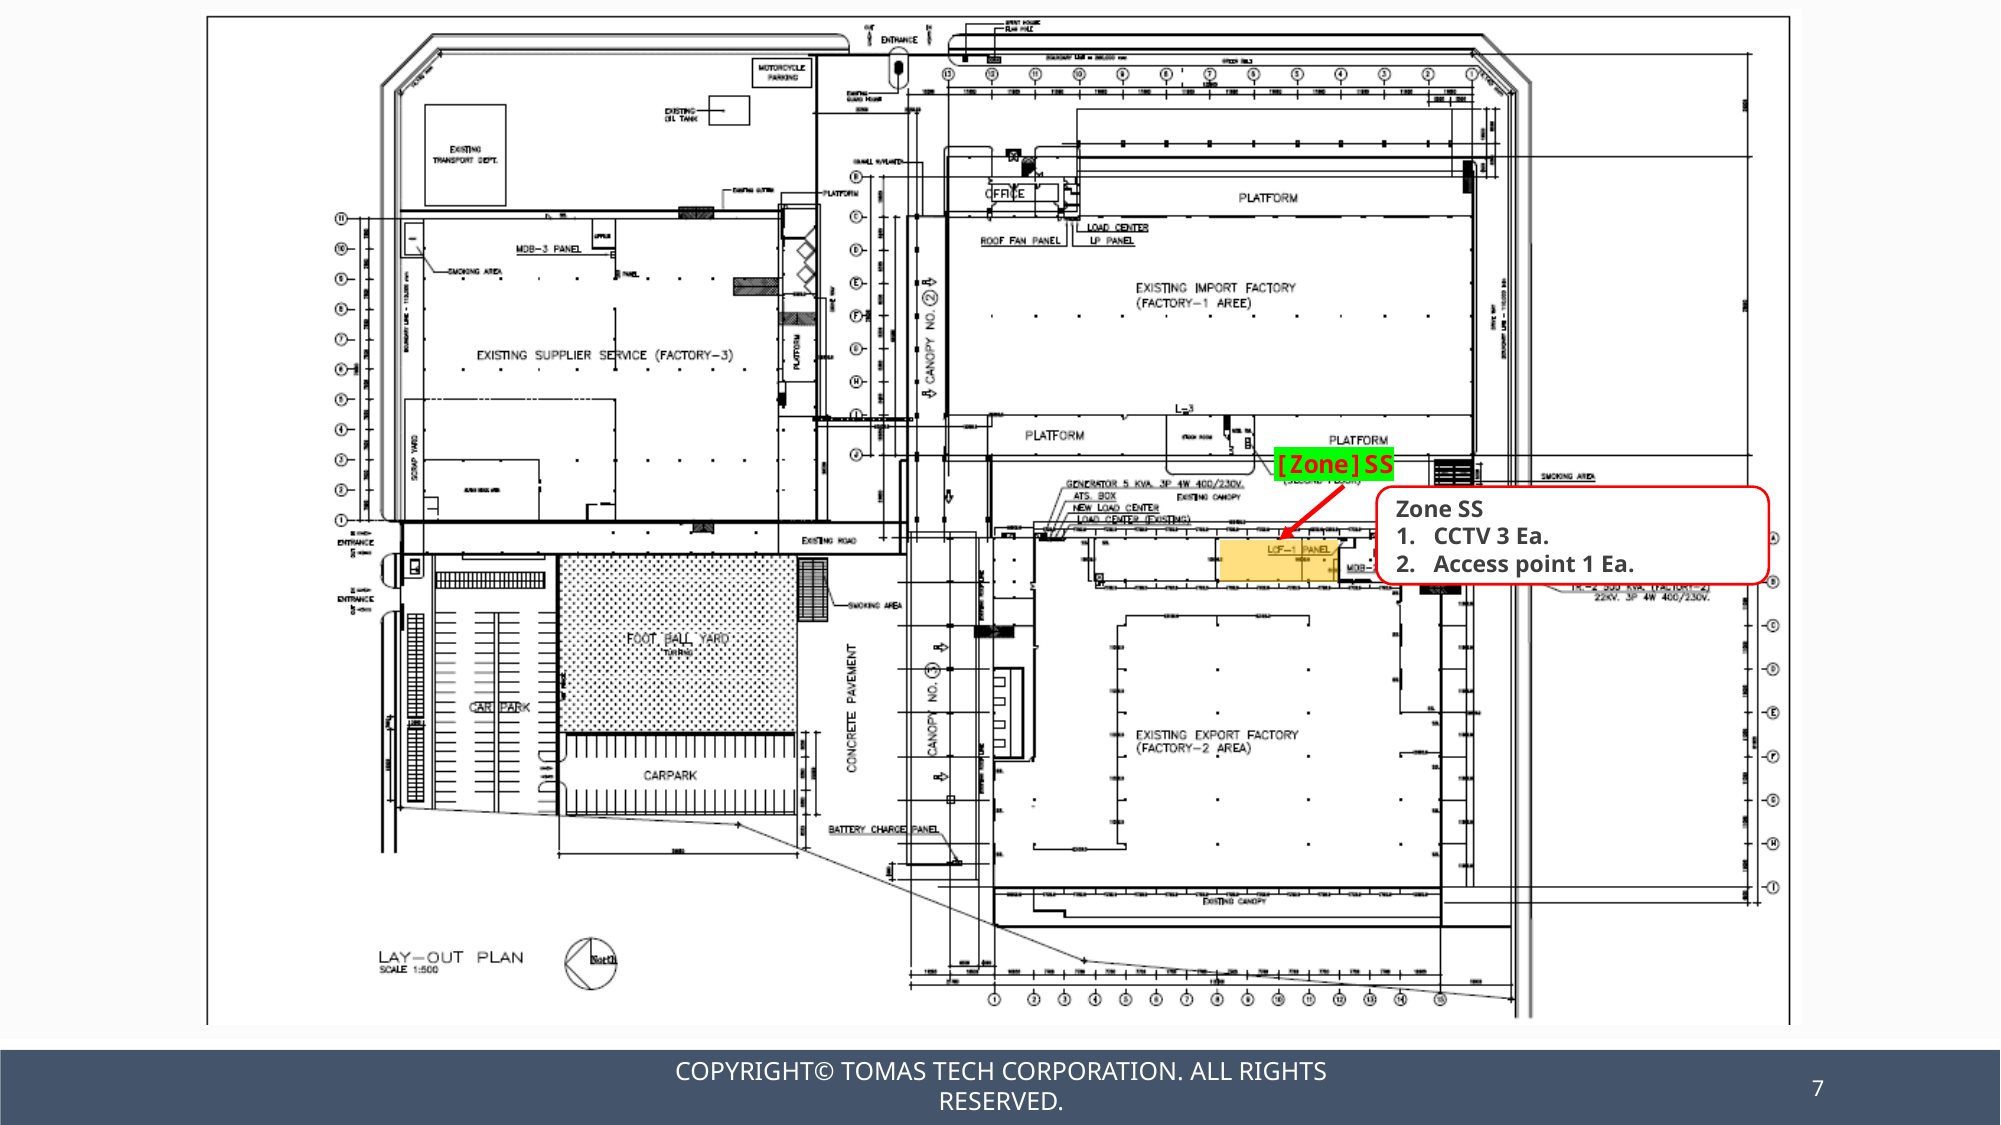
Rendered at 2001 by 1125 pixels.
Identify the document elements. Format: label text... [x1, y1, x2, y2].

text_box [1278, 486, 1345, 541]
picture [201, 9, 1803, 1025]
footer Copyright© TOMAS TECH CORPORATION. All rights reserved. [606, 1055, 1398, 1116]
slide_number 7 [1624, 1059, 1840, 1120]
